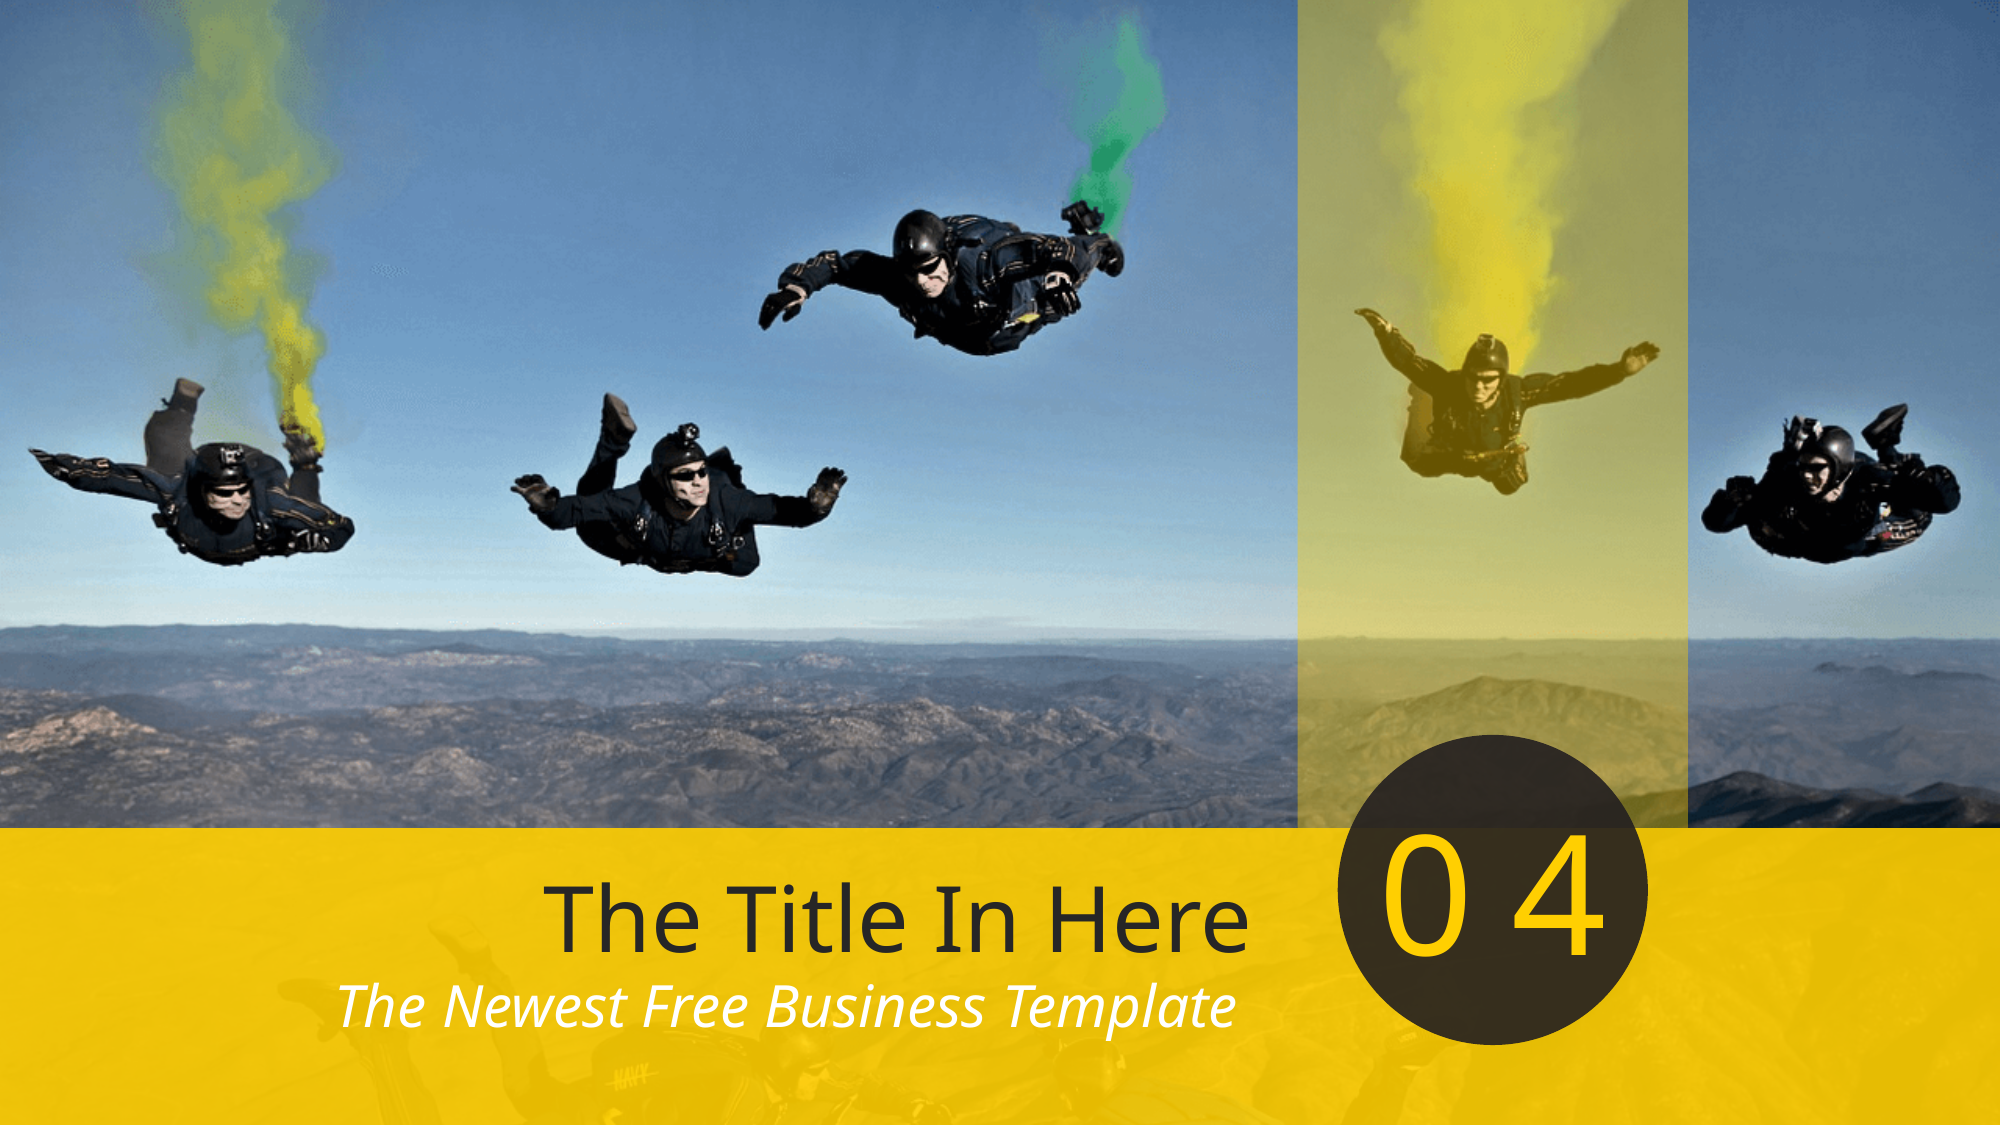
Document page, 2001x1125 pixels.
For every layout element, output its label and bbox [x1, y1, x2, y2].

picture [0, 0, 2000, 1125]
text_box [1337, 734, 1648, 1046]
